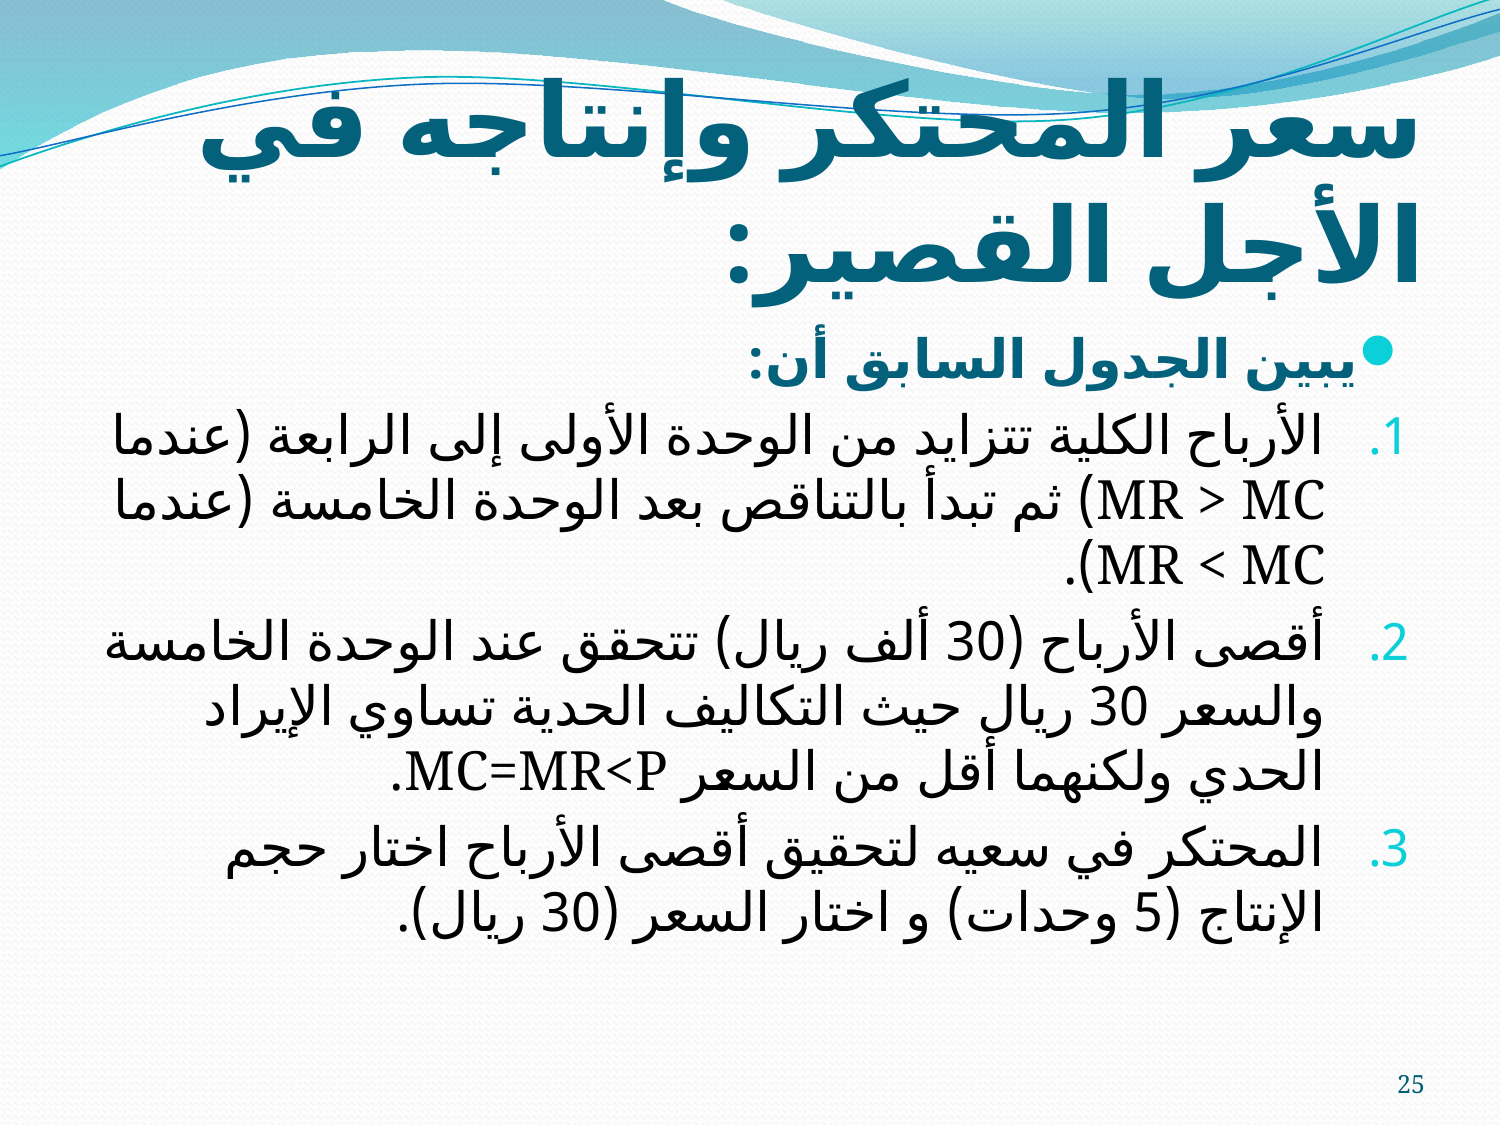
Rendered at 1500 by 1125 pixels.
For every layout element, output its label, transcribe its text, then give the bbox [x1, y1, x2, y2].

list يبين الجدول السابق أن: الأرباح الكلية تتزايد من الوحدة الأولى إلى الرابعة (عندما MR > MC) ثم تبدأ بالتناقص بعد الوحدة الخامسة (عندما MR < MC). أقصى الأرباح (30 ألف ريال) تتحقق عند الوحدة الخامسة والسعر 30 ريال حيث التكاليف الحدية تساوي الإيراد الحدي ولكنهما أقل من السعر MC=MR<P. المحتكر في سعيه لتحقيق أقصى الأرباح اختار حجم الإنتاج (5 وحدات) و اختار السعر (30 ريال). [75, 317, 1425, 1038]
slide_number 25 [1299, 1042, 1425, 1103]
title سعر المحتكر وإنتاجه في الأجل القصير: [75, 115, 1425, 303]
